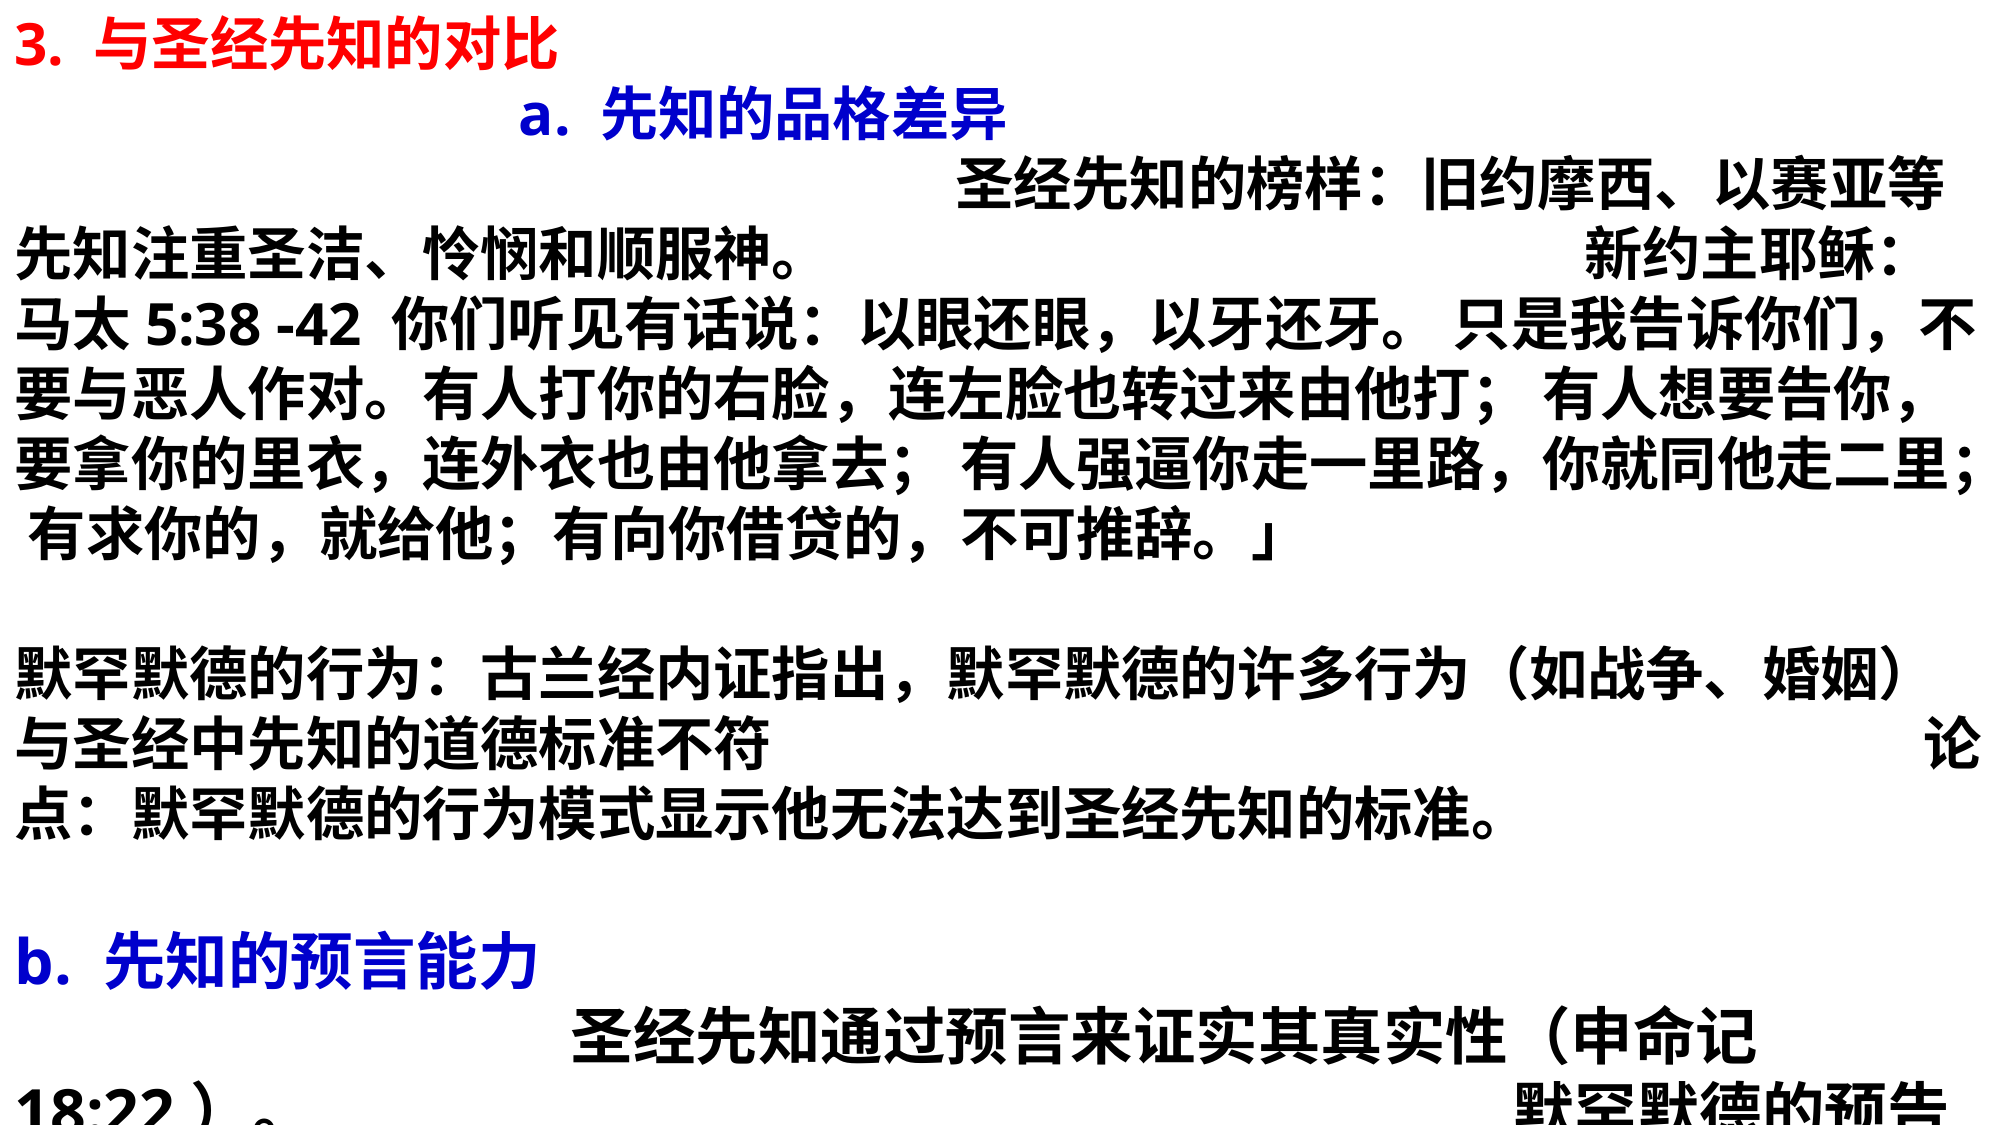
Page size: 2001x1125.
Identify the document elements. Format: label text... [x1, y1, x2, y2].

text_box 3. 与圣经先知的对比 a. 先知的品格差异 圣经先知的榜样：旧约摩西、以赛亚等先知注重圣洁、怜悯和顺服神。 新约主耶稣：马太5:38 -42 你们听见有话说：以眼还眼，以牙还牙。 只是我告诉你们，不要与恶人作对。有人打你的右脸，连左脸也转过来由他打； 有人想要告你，要拿你的里衣，连外衣也由他拿去； 有人强逼你走一里路，你就同他走二里； 有求你的，就给他；有向你借贷的，不可推辞。」 默罕默德的行为：古兰经内证指出，默罕默德的许多行为（如战争、婚姻）与圣经中先知的道德标准不符 论点：默罕默德的行为模式显示他无法达到圣经先知的标准。 b. 先知的预言能力 圣经先知通过预言来证实其真实性（申命记18:22）。 默罕默德的预告大多模棱两可，模糊，或被证明为不准确：默罕默德未能提供符合圣经标准的预言 [0, 0, 2000, 1125]
